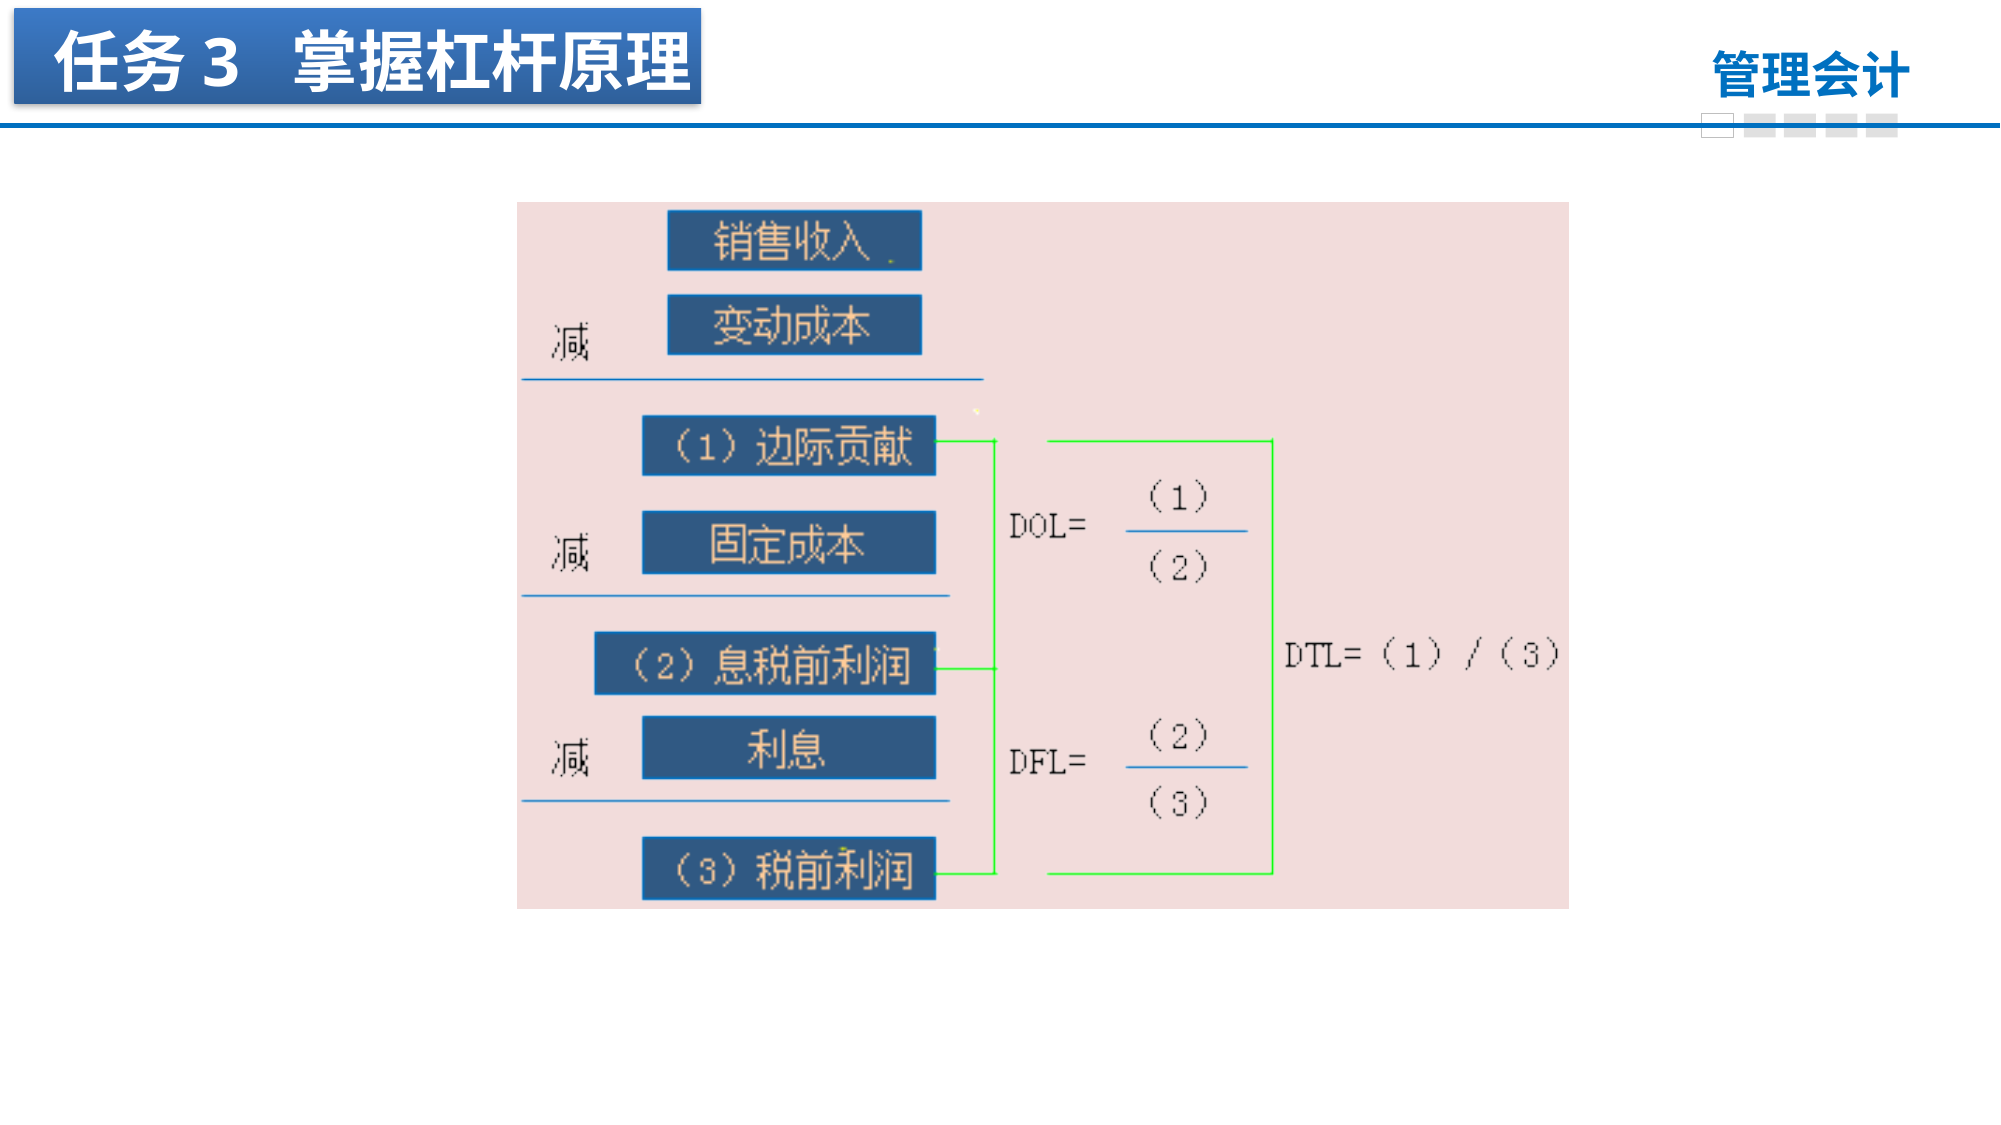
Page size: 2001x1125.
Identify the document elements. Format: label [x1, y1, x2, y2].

picture [516, 201, 1570, 910]
text_box [14, 7, 717, 109]
